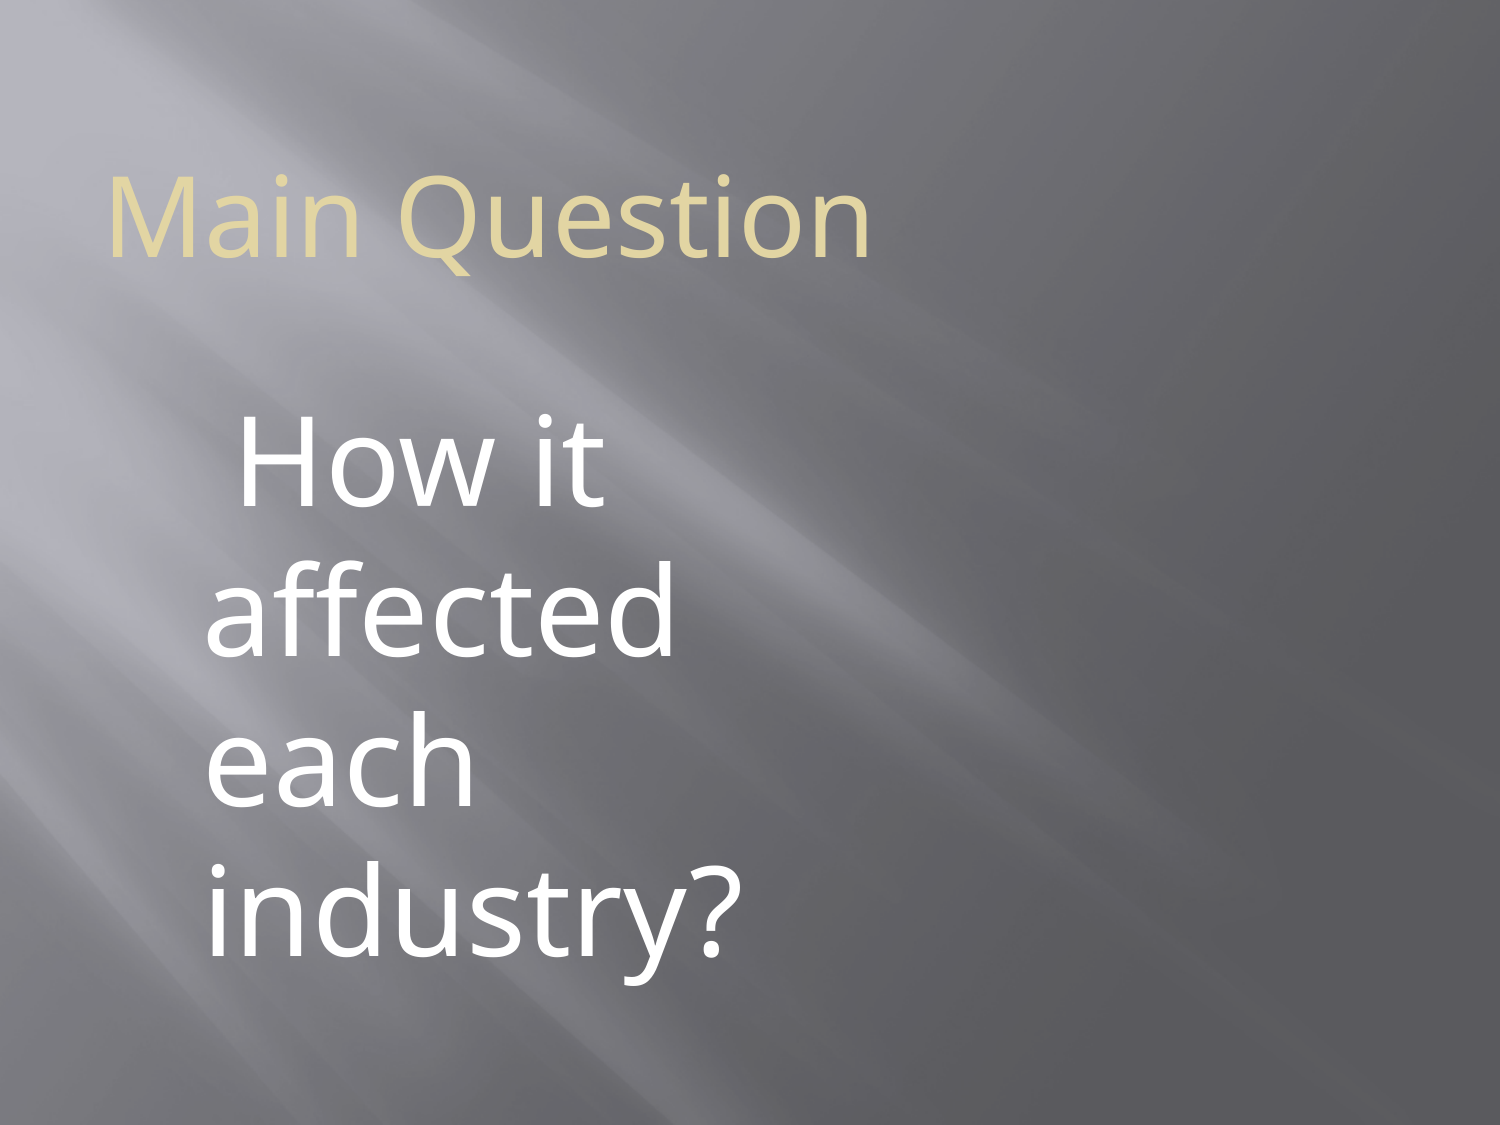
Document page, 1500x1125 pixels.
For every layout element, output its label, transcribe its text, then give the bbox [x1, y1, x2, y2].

text_box Main Question [87, 137, 1088, 288]
list How it affected each industry? [97, 373, 961, 772]
